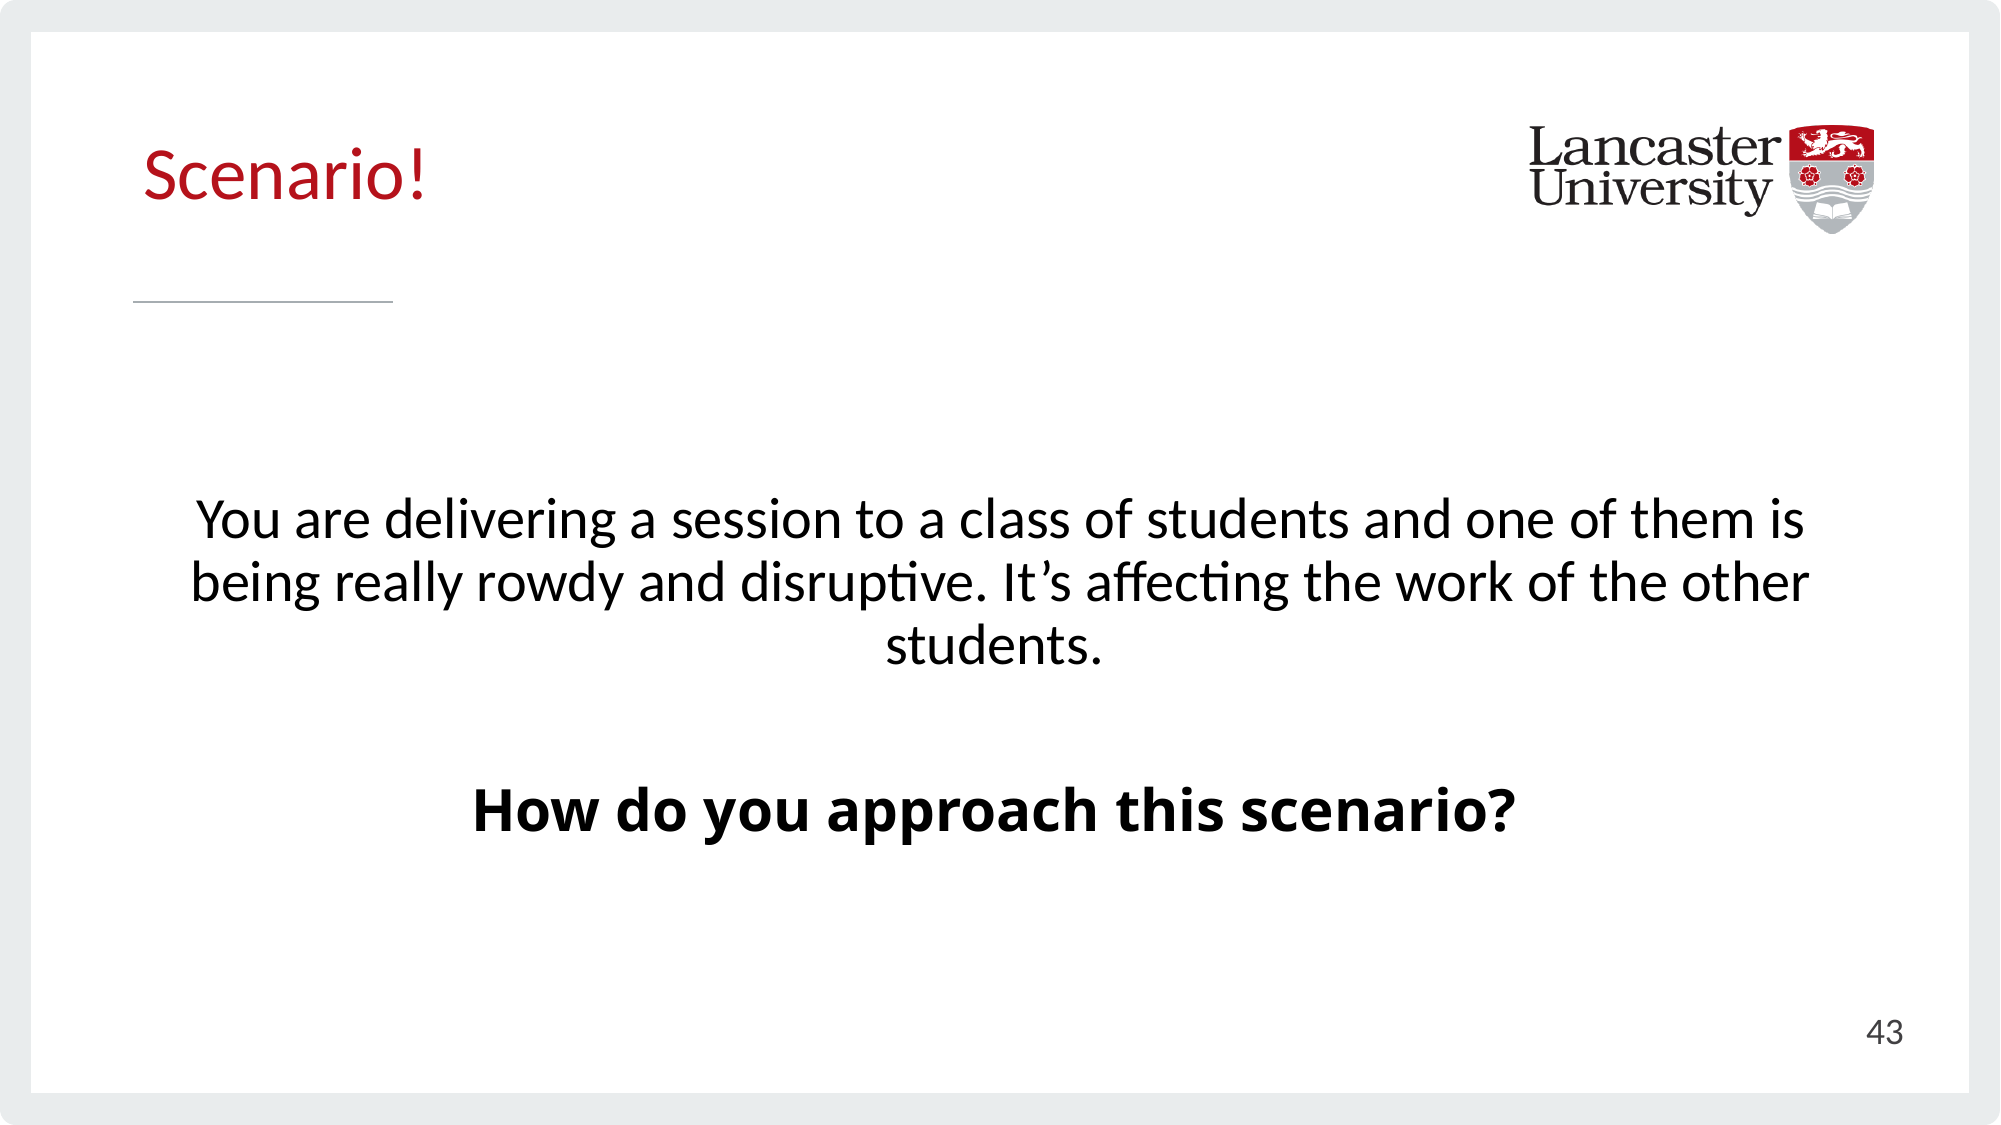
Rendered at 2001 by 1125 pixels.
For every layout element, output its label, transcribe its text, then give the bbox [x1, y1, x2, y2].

slide_number 43 [1468, 999, 1919, 1060]
title Scenario! [128, 78, 1482, 279]
list You are delivering a session to a class of students and one of them is being really rowdy and disruptive. It’s affecting the work of the other students. How do you approach this scenario? [128, 379, 1875, 1014]
